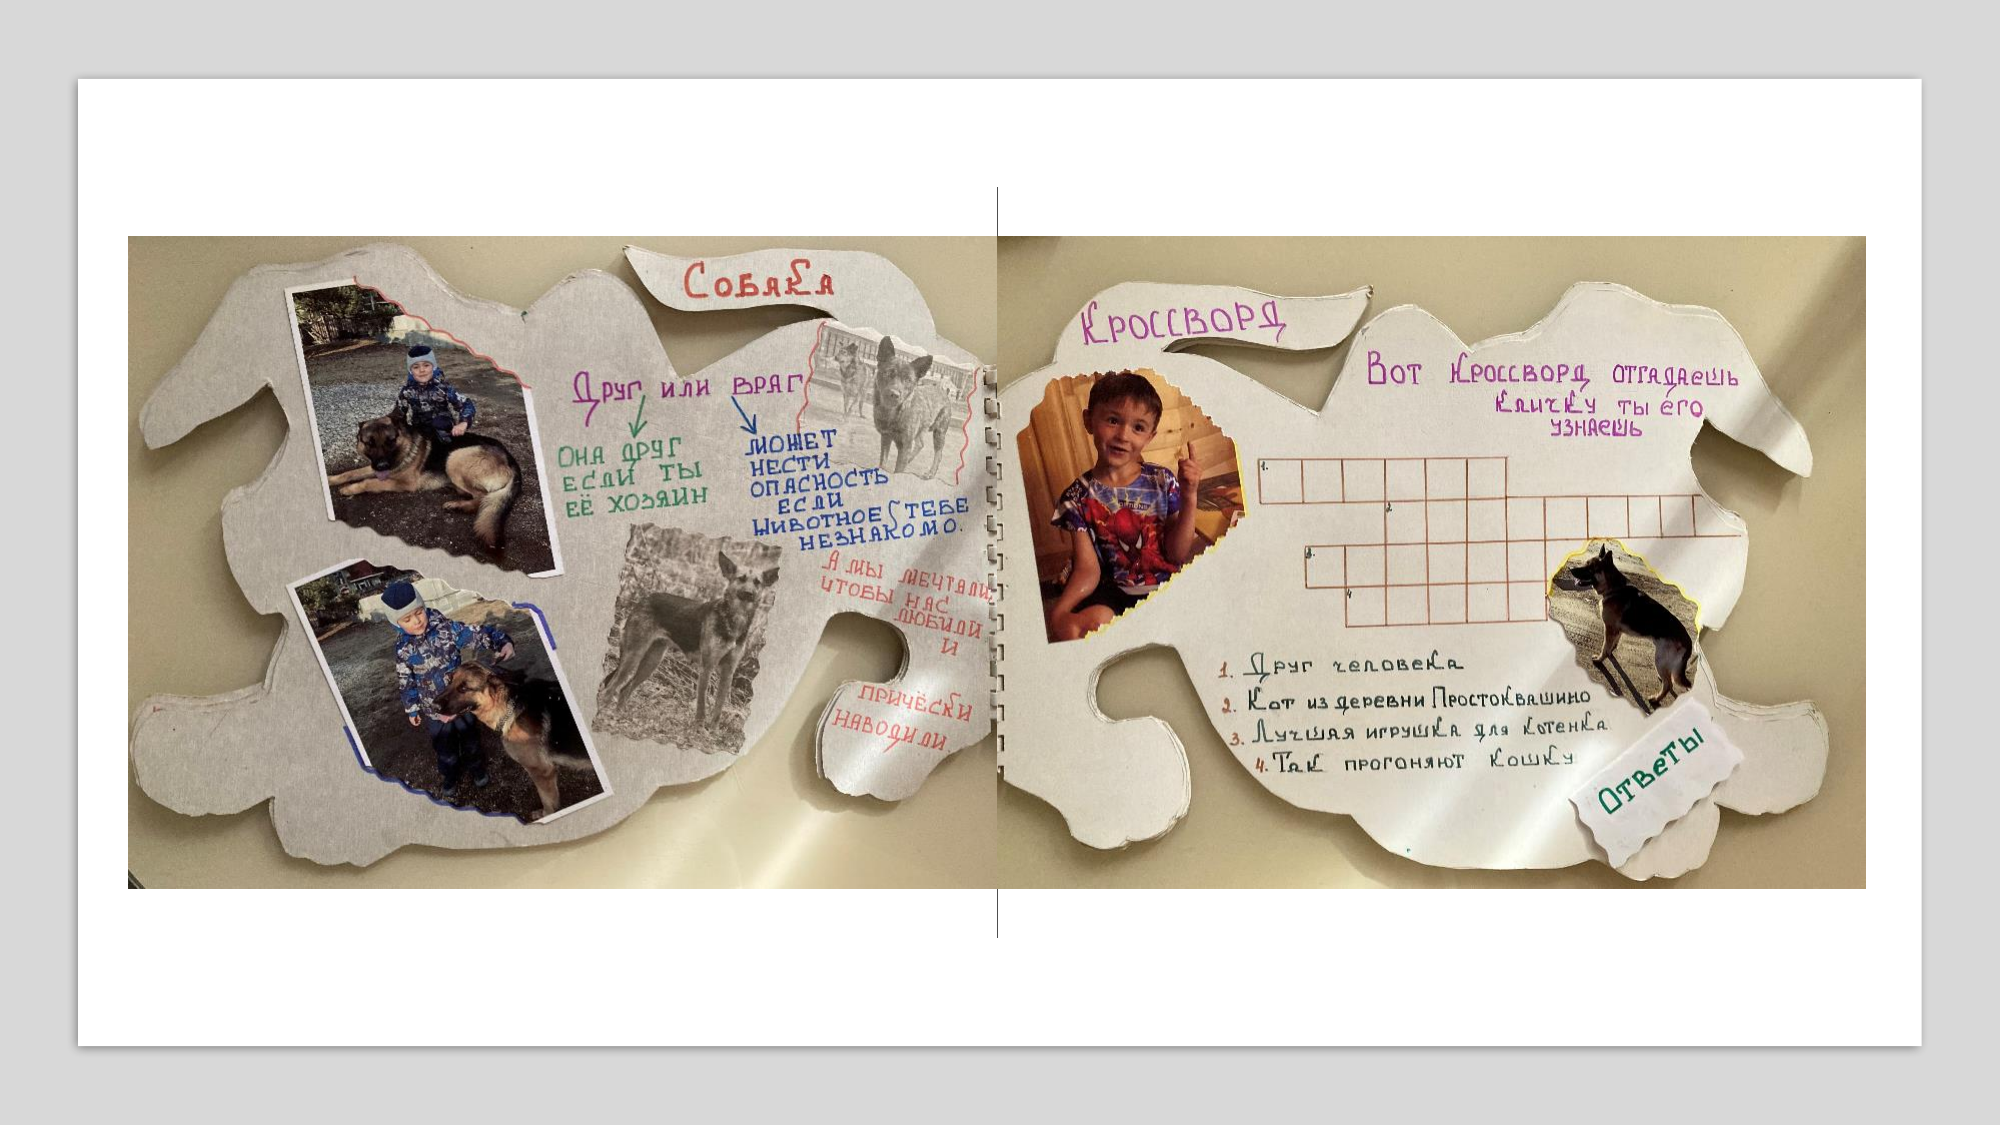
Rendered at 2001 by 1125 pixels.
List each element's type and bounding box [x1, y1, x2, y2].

text_box [77, 78, 1923, 1047]
text_box [0, 0, 2000, 1125]
picture [128, 236, 1866, 889]
